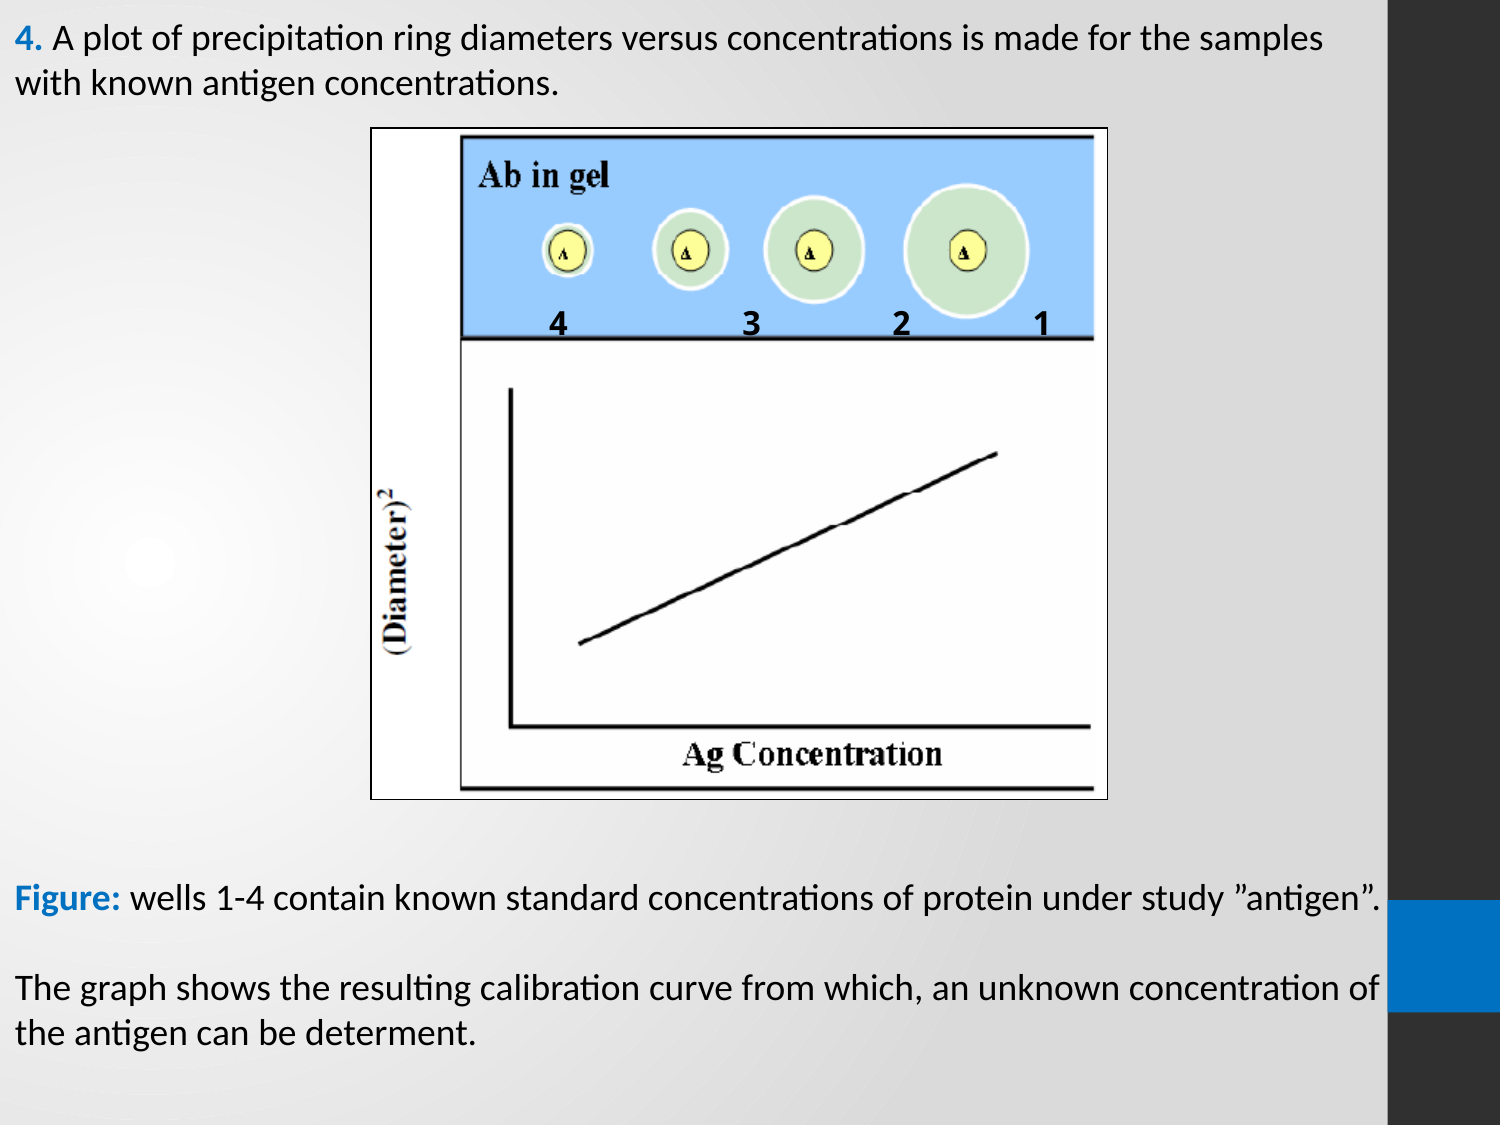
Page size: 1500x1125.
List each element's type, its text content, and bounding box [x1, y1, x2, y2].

picture [371, 128, 1108, 800]
text_box Figure: wells 1-4 contain known standard concentrations of protein under study ”antigen”. The graph shows the resulting calibration curve from which, an unknown concentration of the antigen can be determent. [0, 865, 1412, 1061]
text_box 4. A plot of precipitation ring diameters versus concentrations is made for the samples with known antigen concentrations. [0, 0, 1388, 110]
